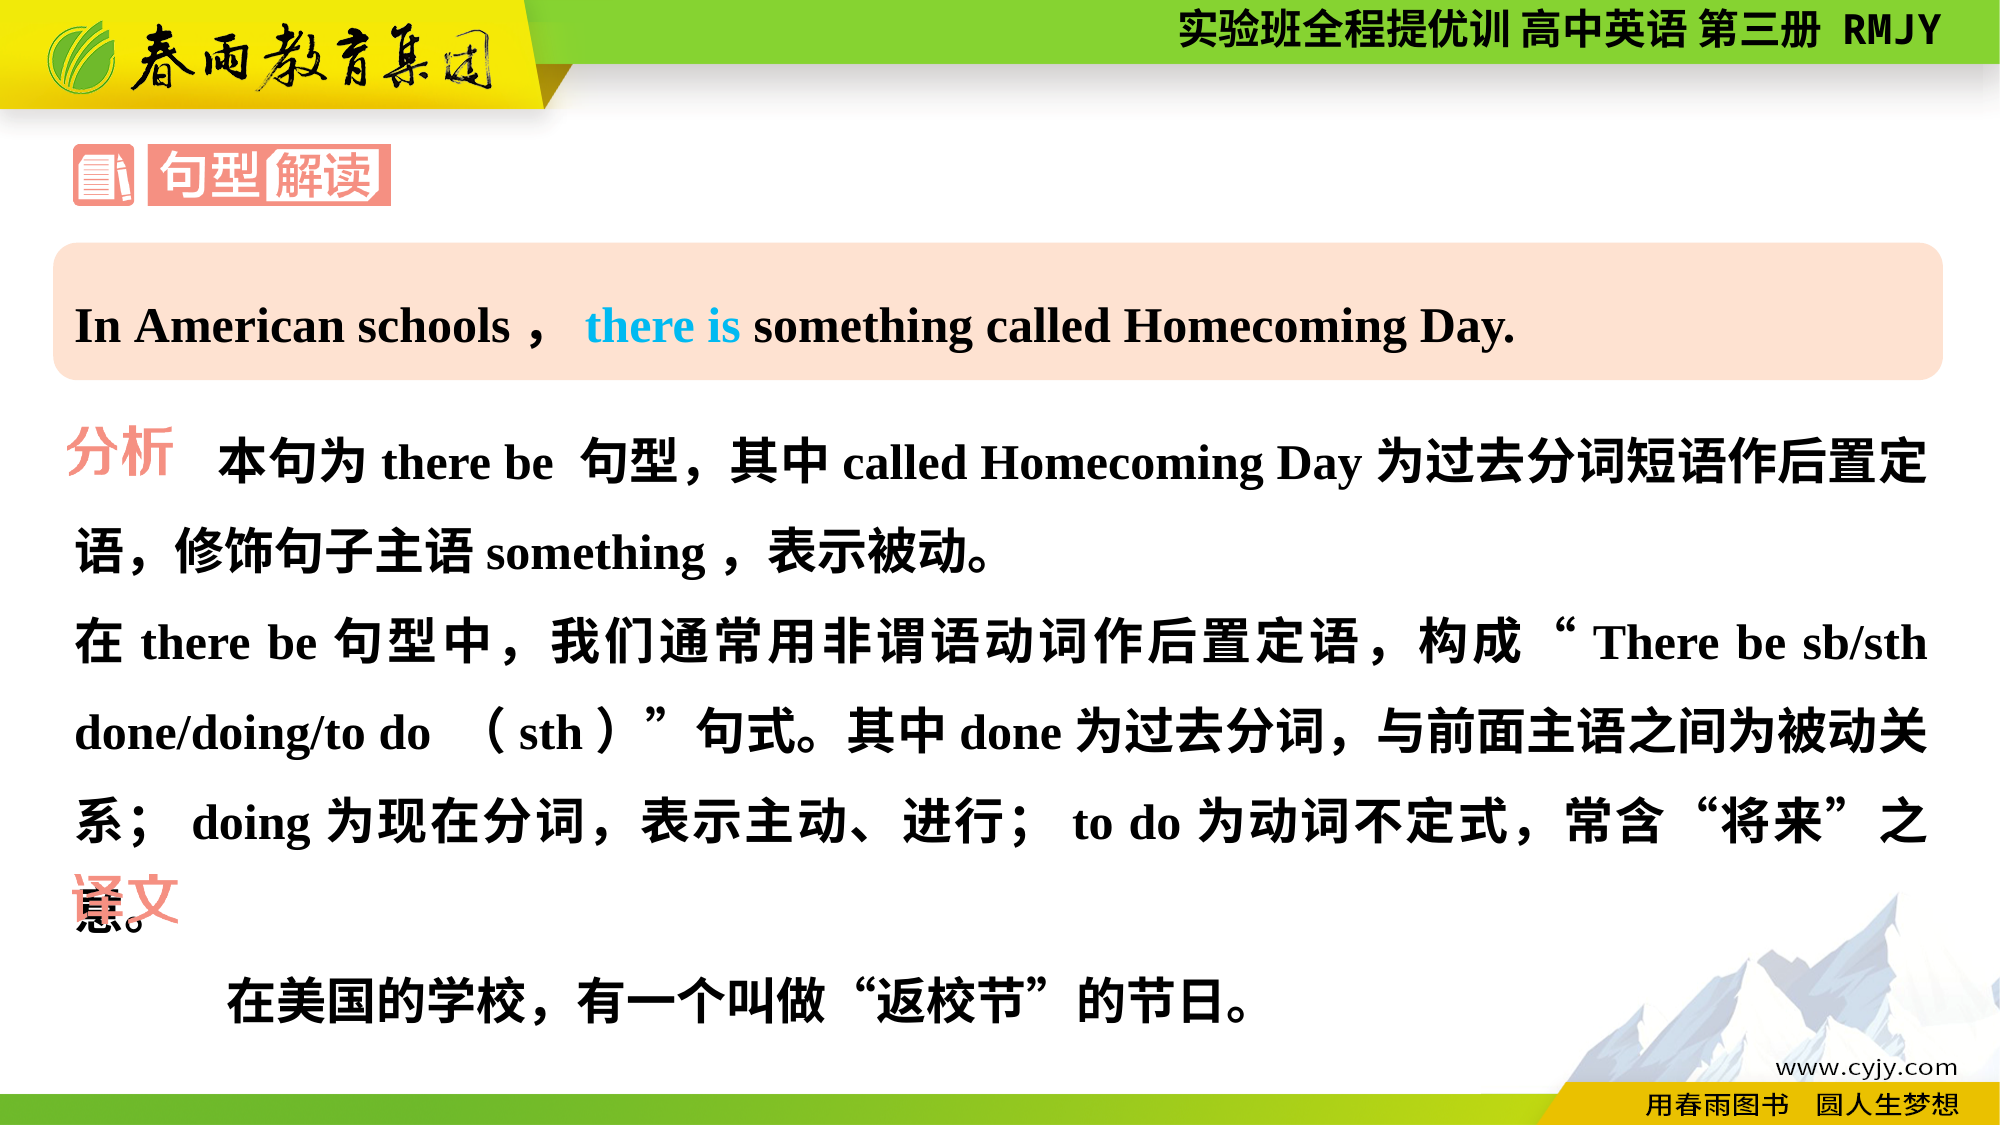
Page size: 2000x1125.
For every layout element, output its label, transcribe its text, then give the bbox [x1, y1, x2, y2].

text_box [54, 244, 1941, 379]
text_box In American schools，there is something called Homecoming Day. [59, 255, 1944, 361]
list 本句为there be 句型，其中called Homecoming Day为过去分词短语作后置定语，修饰句子主语something，表示被动。 在there be句型中，我们通常用非谓语动词作后置定语，构成“There be sb/sth done/doing/to do （sth）”句式。其中done为过去分词，与前面主语之间为被动关系；doing为现在分词，表示主动、进行；to do为动词不定式，常含“将来”之意。 在美国的学校，有一个叫做“返校节”的节日。 [59, 391, 1944, 941]
picture [0, 0, 2000, 1125]
